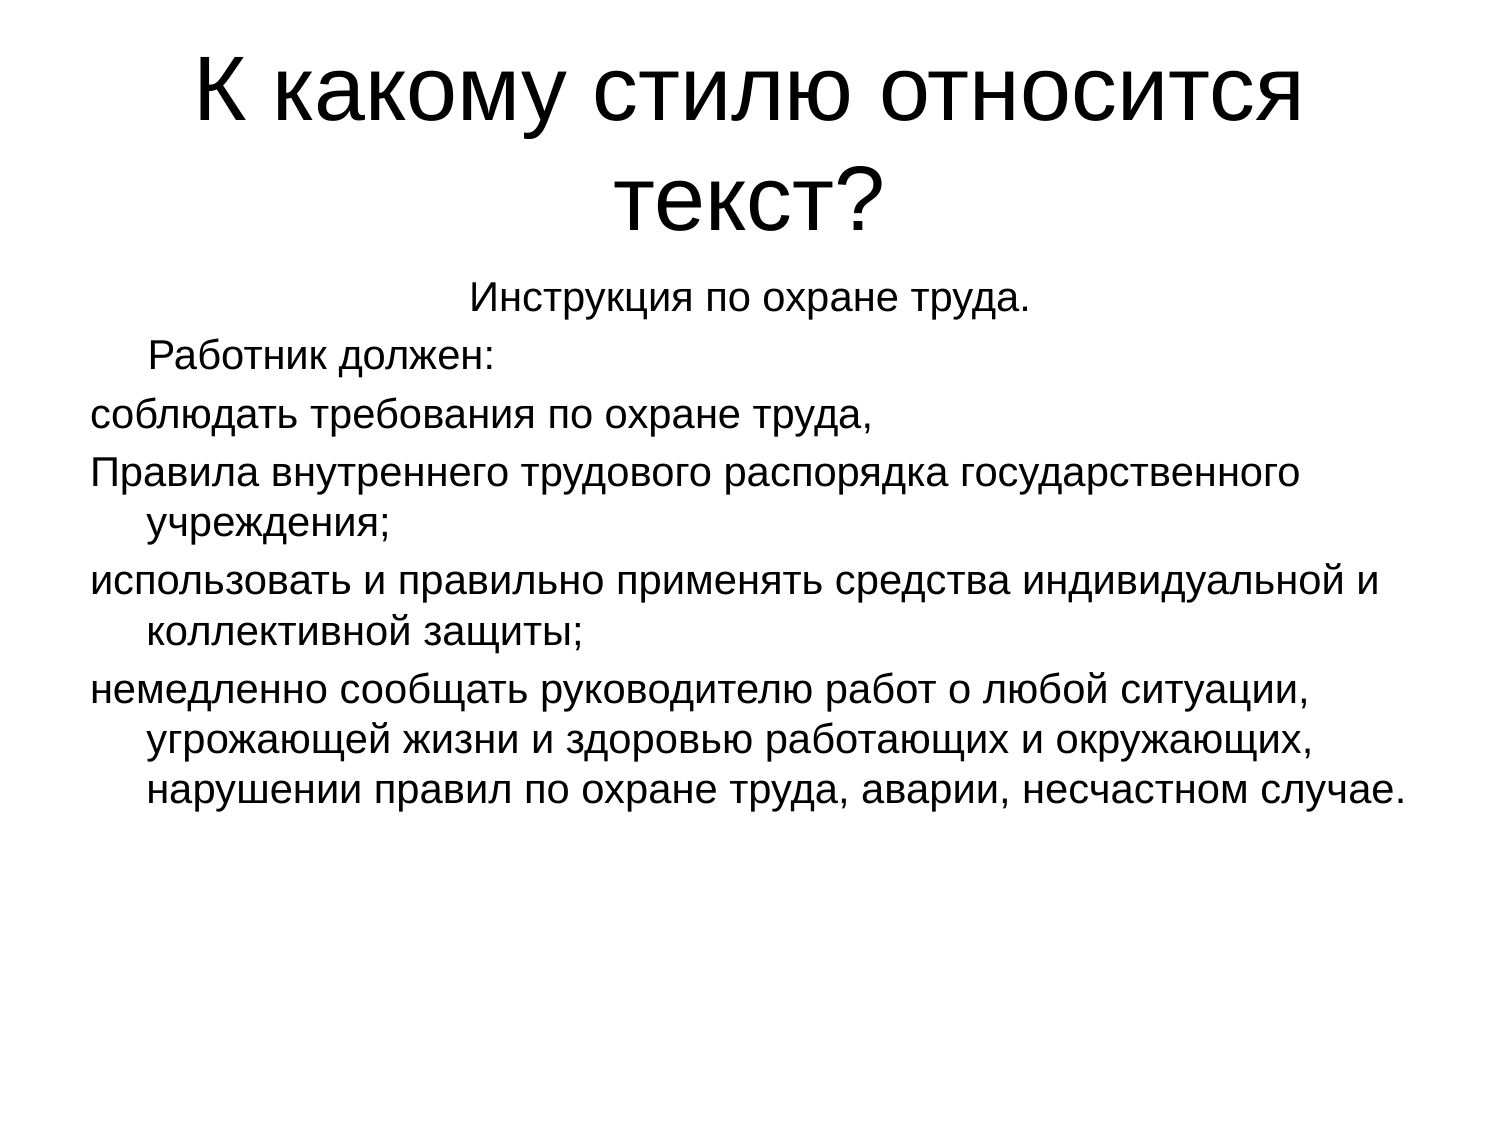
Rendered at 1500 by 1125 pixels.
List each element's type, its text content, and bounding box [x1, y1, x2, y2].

title К какому стилю относится текст? [75, 45, 1425, 233]
list Инструкция по охране труда. Работник должен: соблюдать требования по охране труда, Правила внутреннего трудового распорядка государственного учреждения; использовать и правильно применять средства индивидуальной и коллективной защиты; немедленно сообщать руководителю работ о любой ситуации, угрожающей жизни и здоровью работающих и окружающих, нарушении правил по охране труда, аварии, несчастном случае. [75, 262, 1425, 1005]
